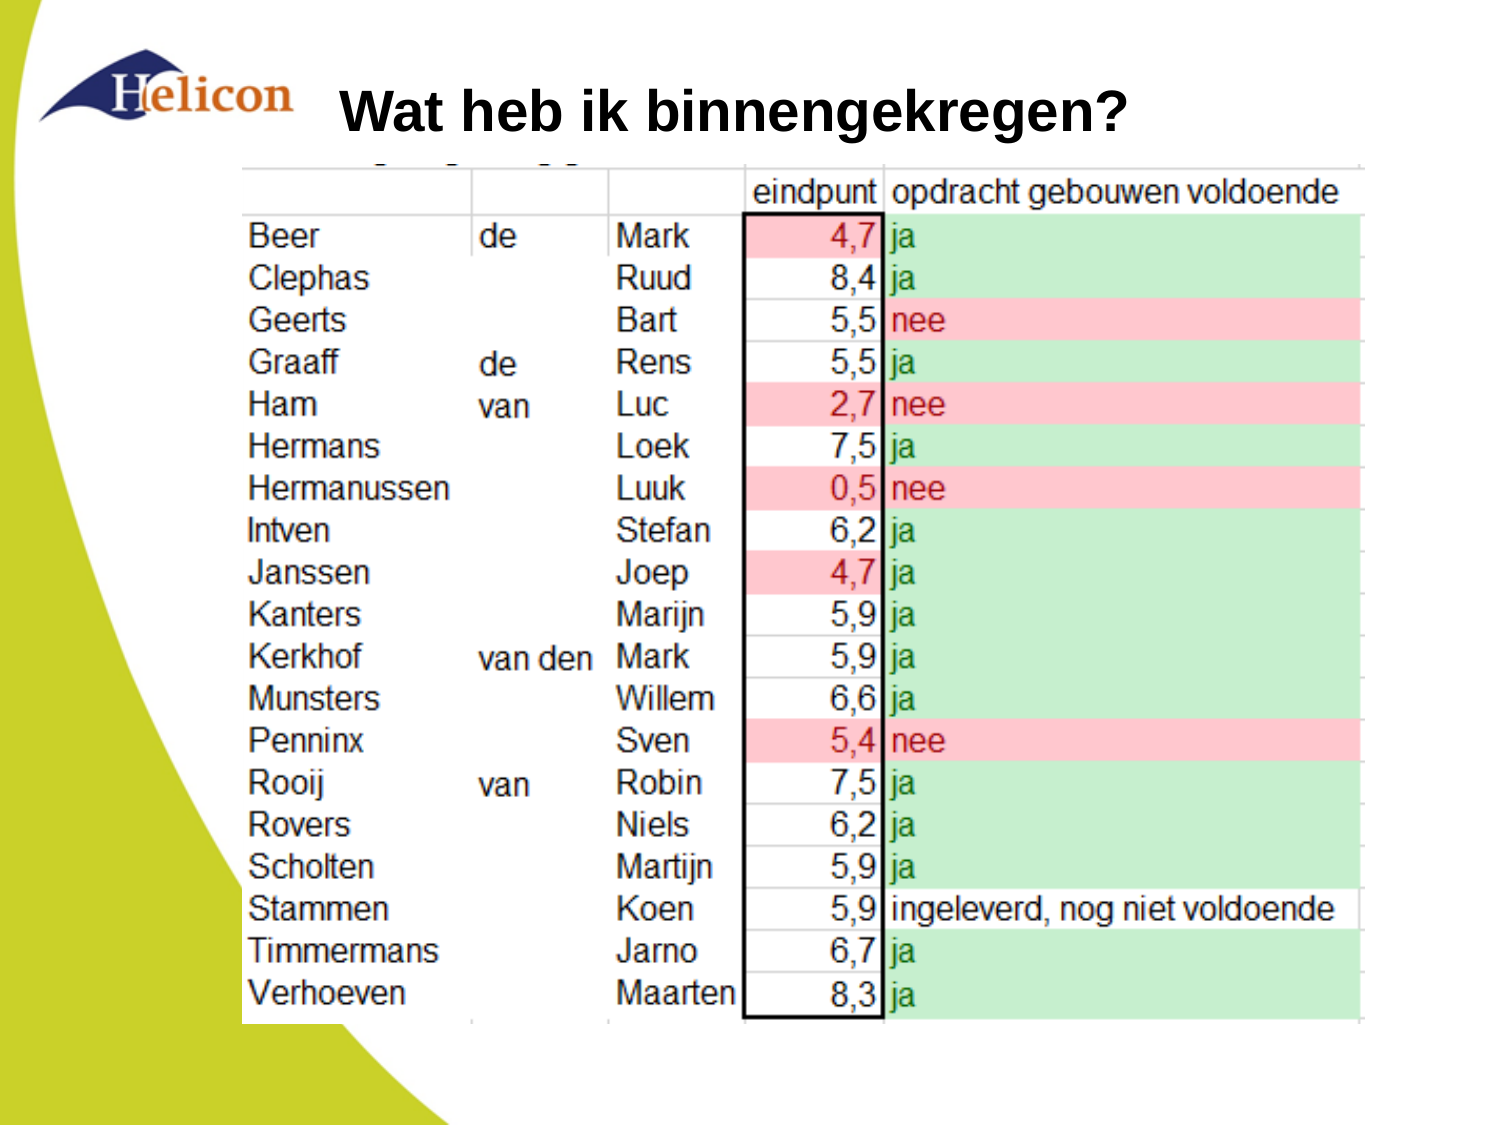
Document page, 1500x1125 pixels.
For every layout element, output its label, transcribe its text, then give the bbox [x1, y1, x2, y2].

picture [0, 0, 1500, 1125]
title Wat heb ik binnengekregen? [324, 54, 1415, 161]
